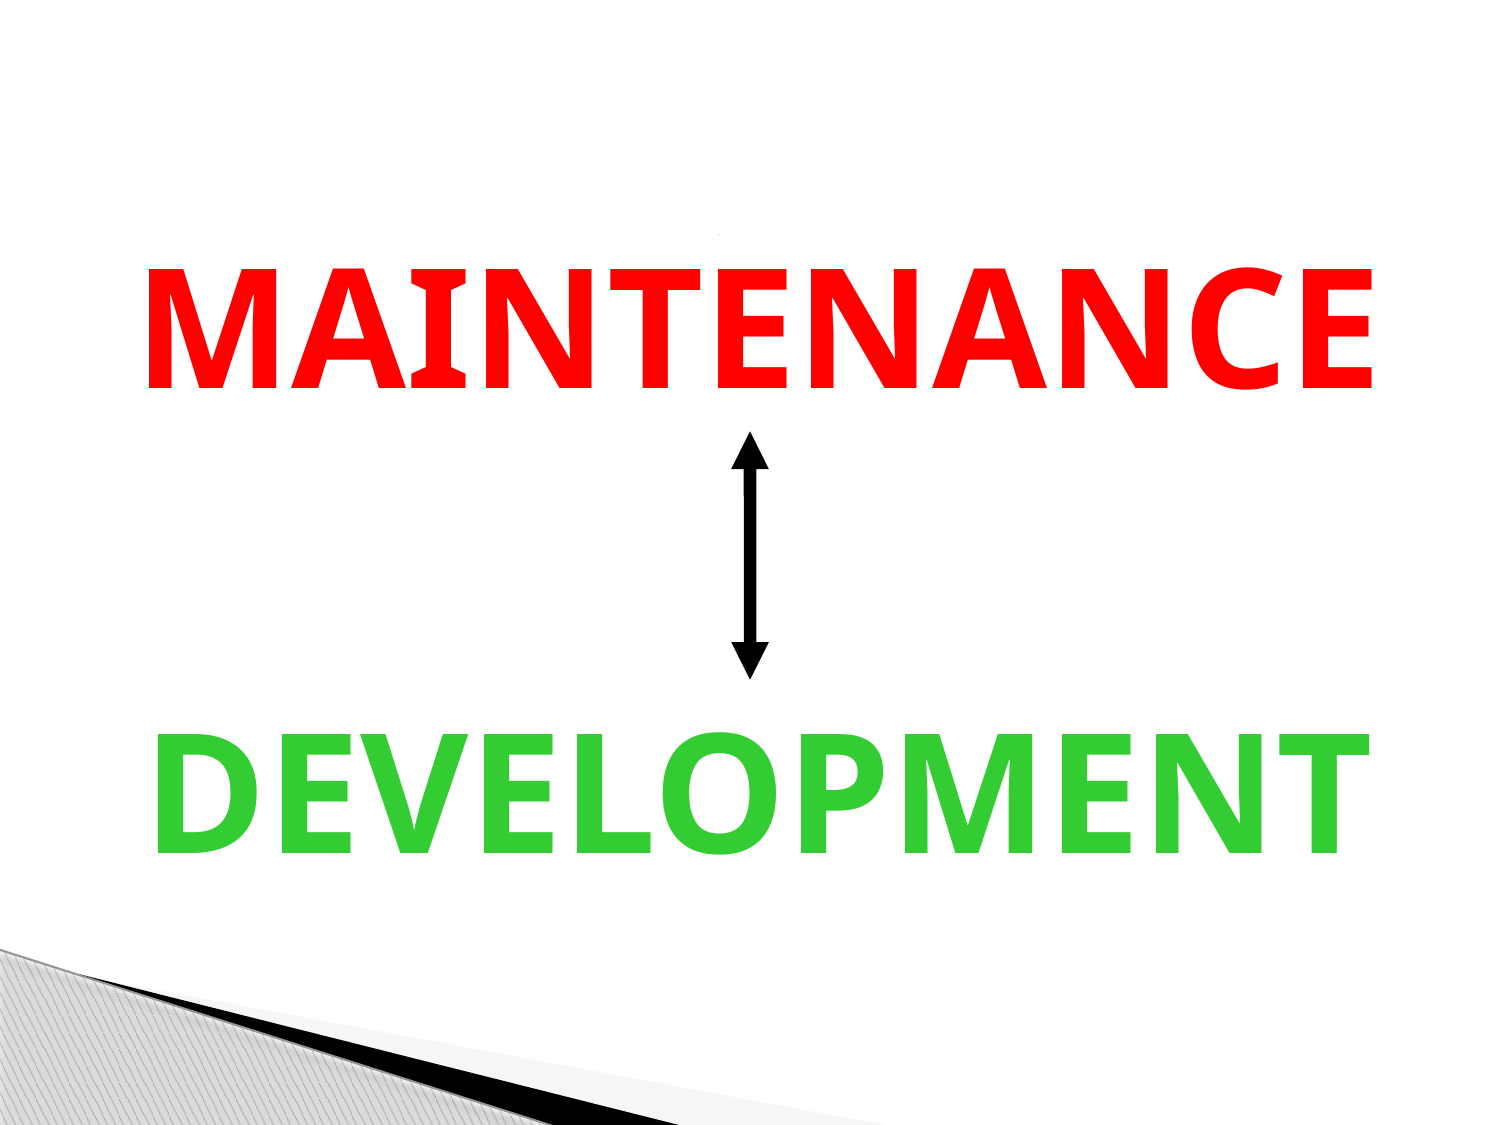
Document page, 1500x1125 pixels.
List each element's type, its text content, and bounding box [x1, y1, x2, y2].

list MAINTENANCE DEVELOPMENT [0, 172, 1500, 1125]
text_box [743, 431, 757, 680]
